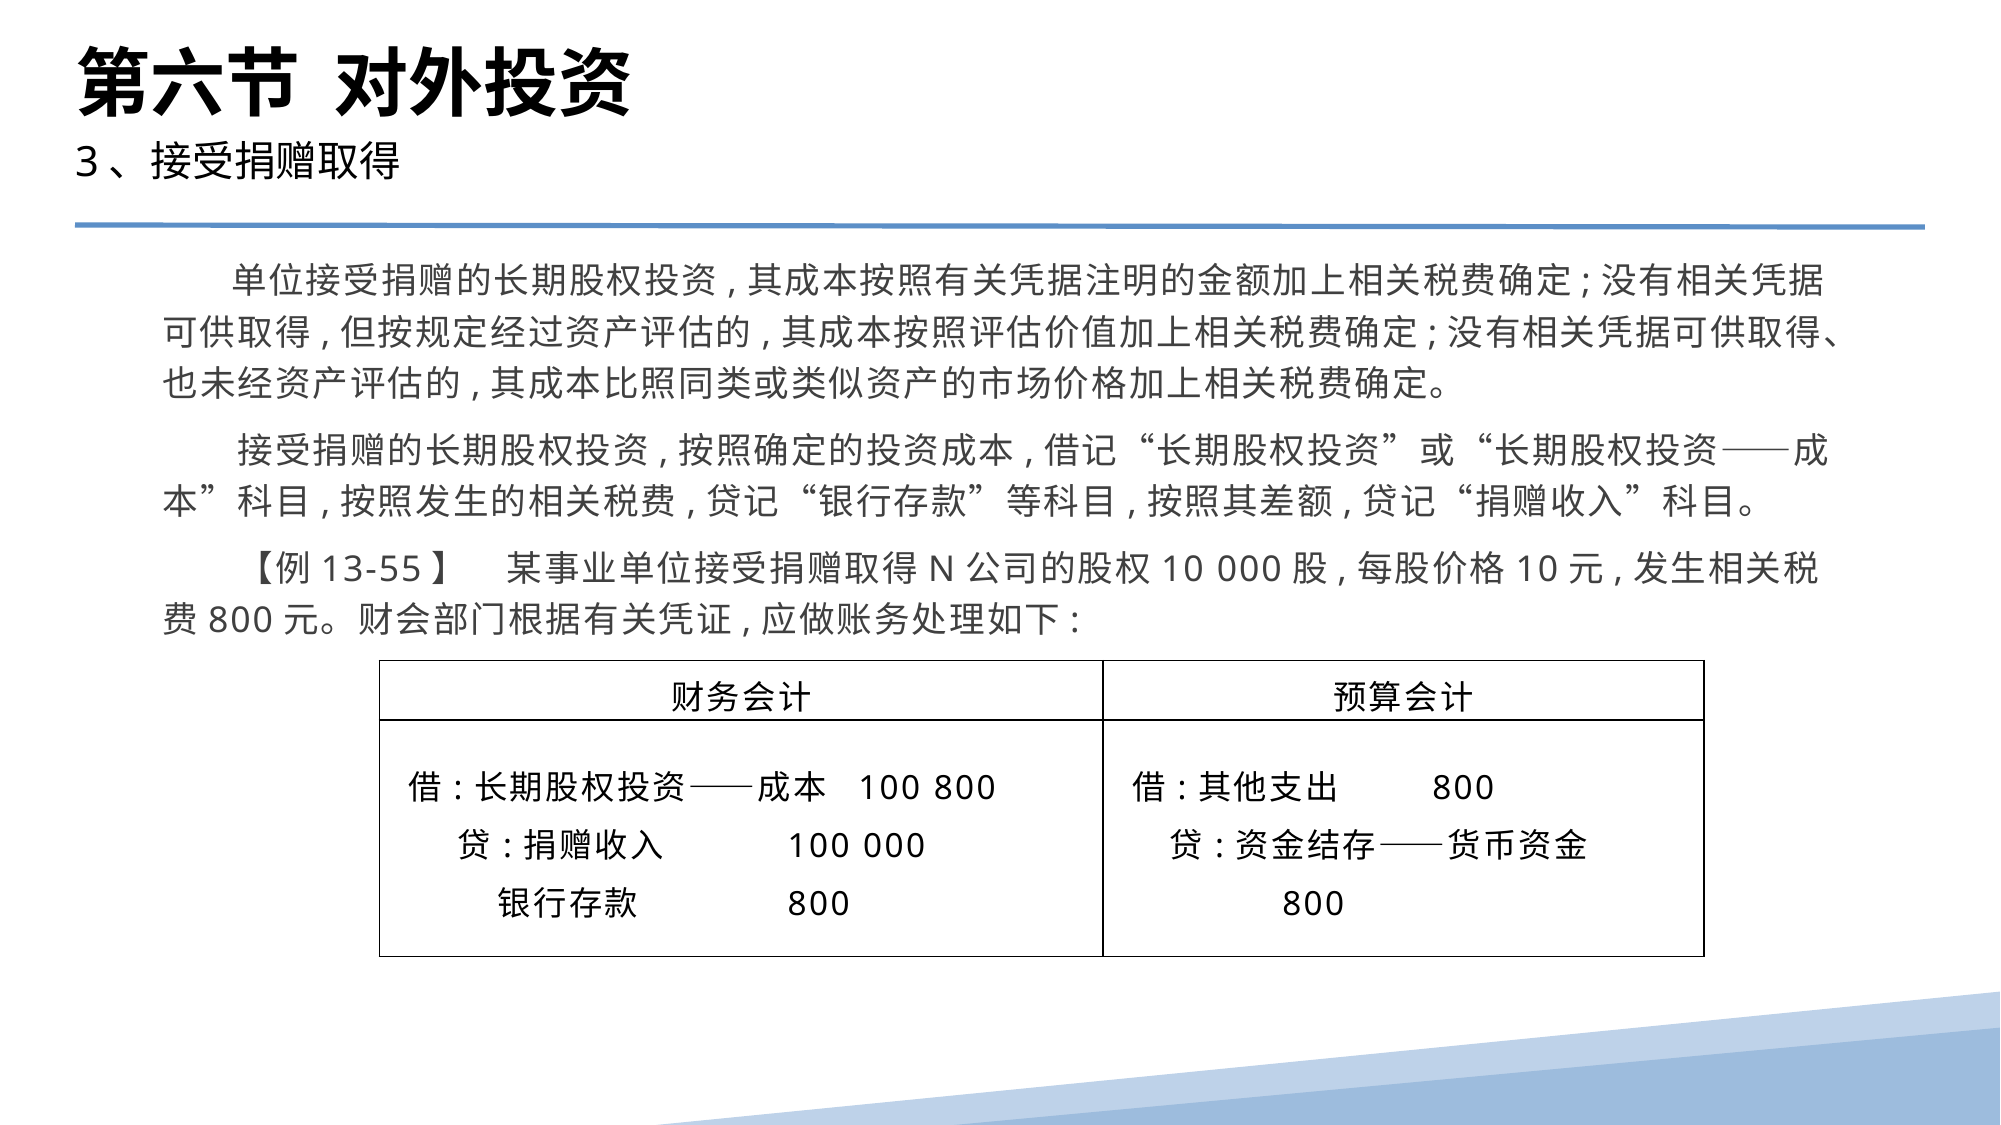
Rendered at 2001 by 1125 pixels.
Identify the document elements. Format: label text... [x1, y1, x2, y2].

text_box 第六节 对外投资 [75, 24, 1925, 124]
table_cell 借:其他支出 800 贷:资金结存——货币资金 800 [1104, 721, 1703, 956]
text_box 单位接受捐赠的长期股权投资,其成本按照有关凭据注明的金额加上相关税费确定;没有相关凭据可供取得,但按规定经过资产评估的,其成本按照评估价值加上相关税费确定;没有相关凭据可供取得、也未经资产评估的,其成本比照同类或类似资产的市场价格加上相关税费确定。 接受捐赠的长期股权投资,按照确定的投资成本,借记“长期股权投资”或“长期股权投资——成本”科目,按照发生的相关税费,贷记“银行存款”等科目,按照其差额,贷记“捐赠收入”科目。 【例13-55】 某事业单位接受捐赠取得N公司的股权10 000股,每股价格10元,发生相关税费800元。财会部门根据有关凭证,应做账务处理如下: [152, 228, 1863, 662]
text_box 3、接受捐赠取得 [75, 124, 1925, 200]
table_header 财务会计 [380, 661, 1102, 719]
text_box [656, 991, 2000, 1125]
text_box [74, 224, 1925, 228]
table_header 预算会计 [1104, 661, 1703, 719]
table_cell 借:长期股权投资——成本 100 800 贷:捐赠收入 100 000 银行存款 800 [380, 721, 1102, 956]
